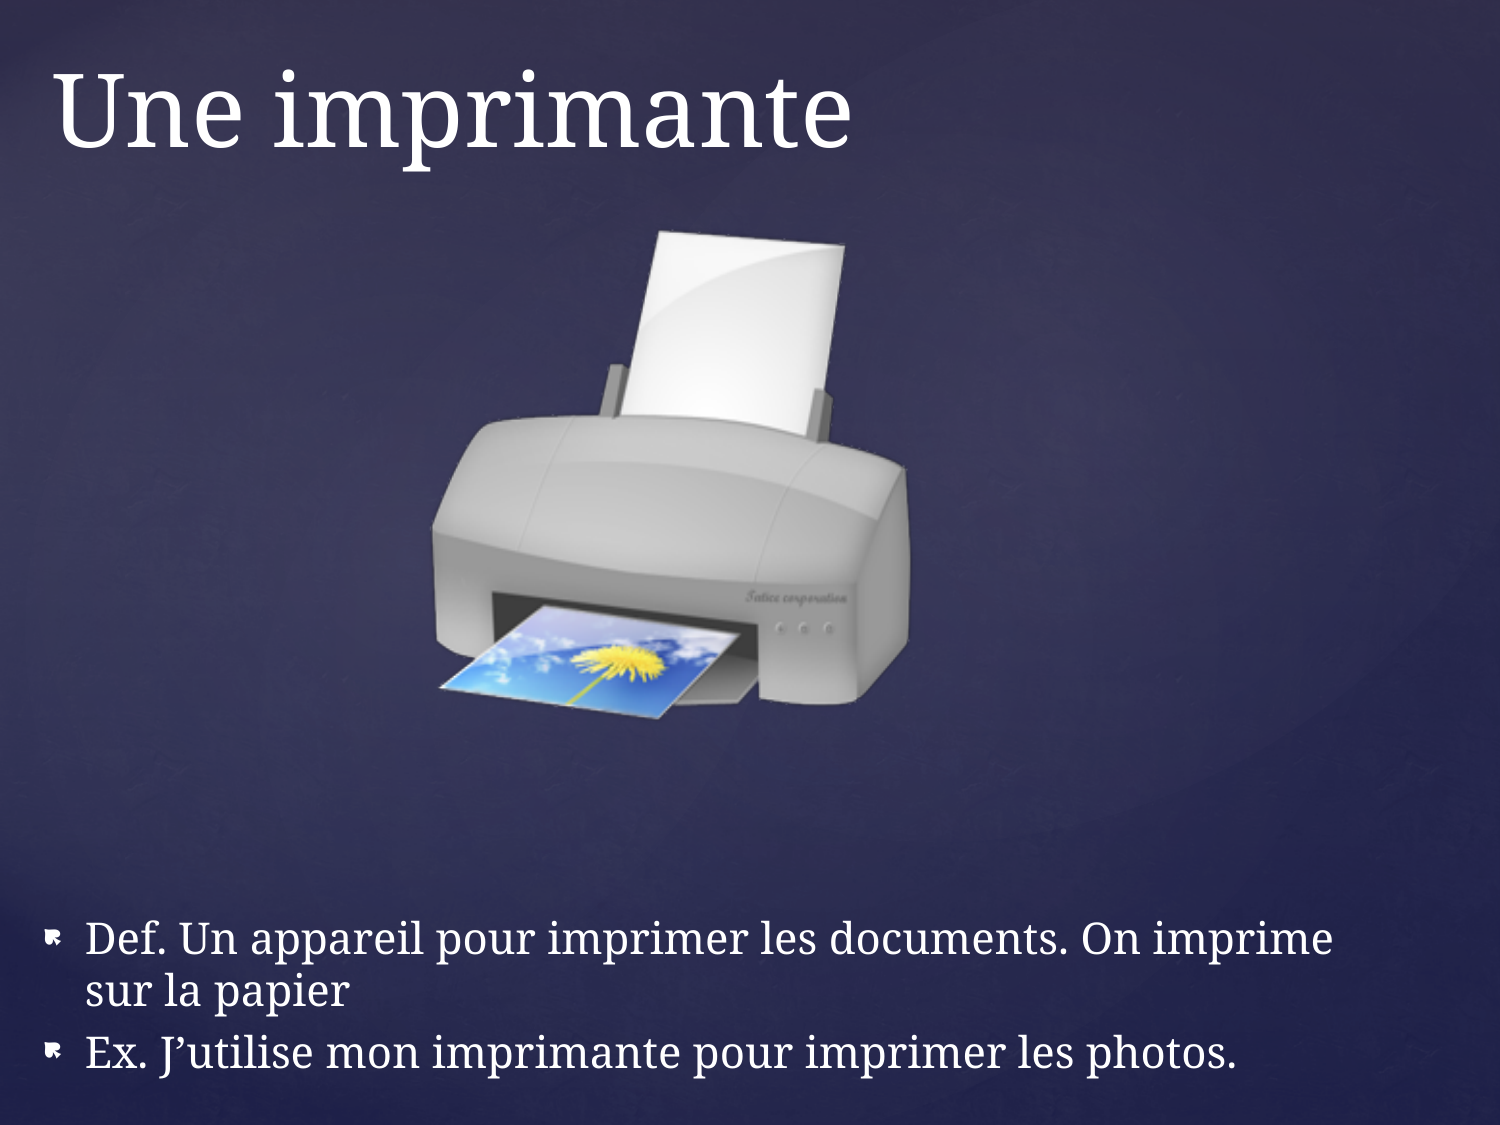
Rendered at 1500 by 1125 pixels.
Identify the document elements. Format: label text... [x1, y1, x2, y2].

title Une imprimante [37, 24, 1275, 175]
picture [424, 224, 920, 795]
list Def. Un appareil pour imprimer les documents. On imprime sur la papier Ex. J’utilise mon imprimante pour imprimer les photos. [24, 900, 1400, 1088]
